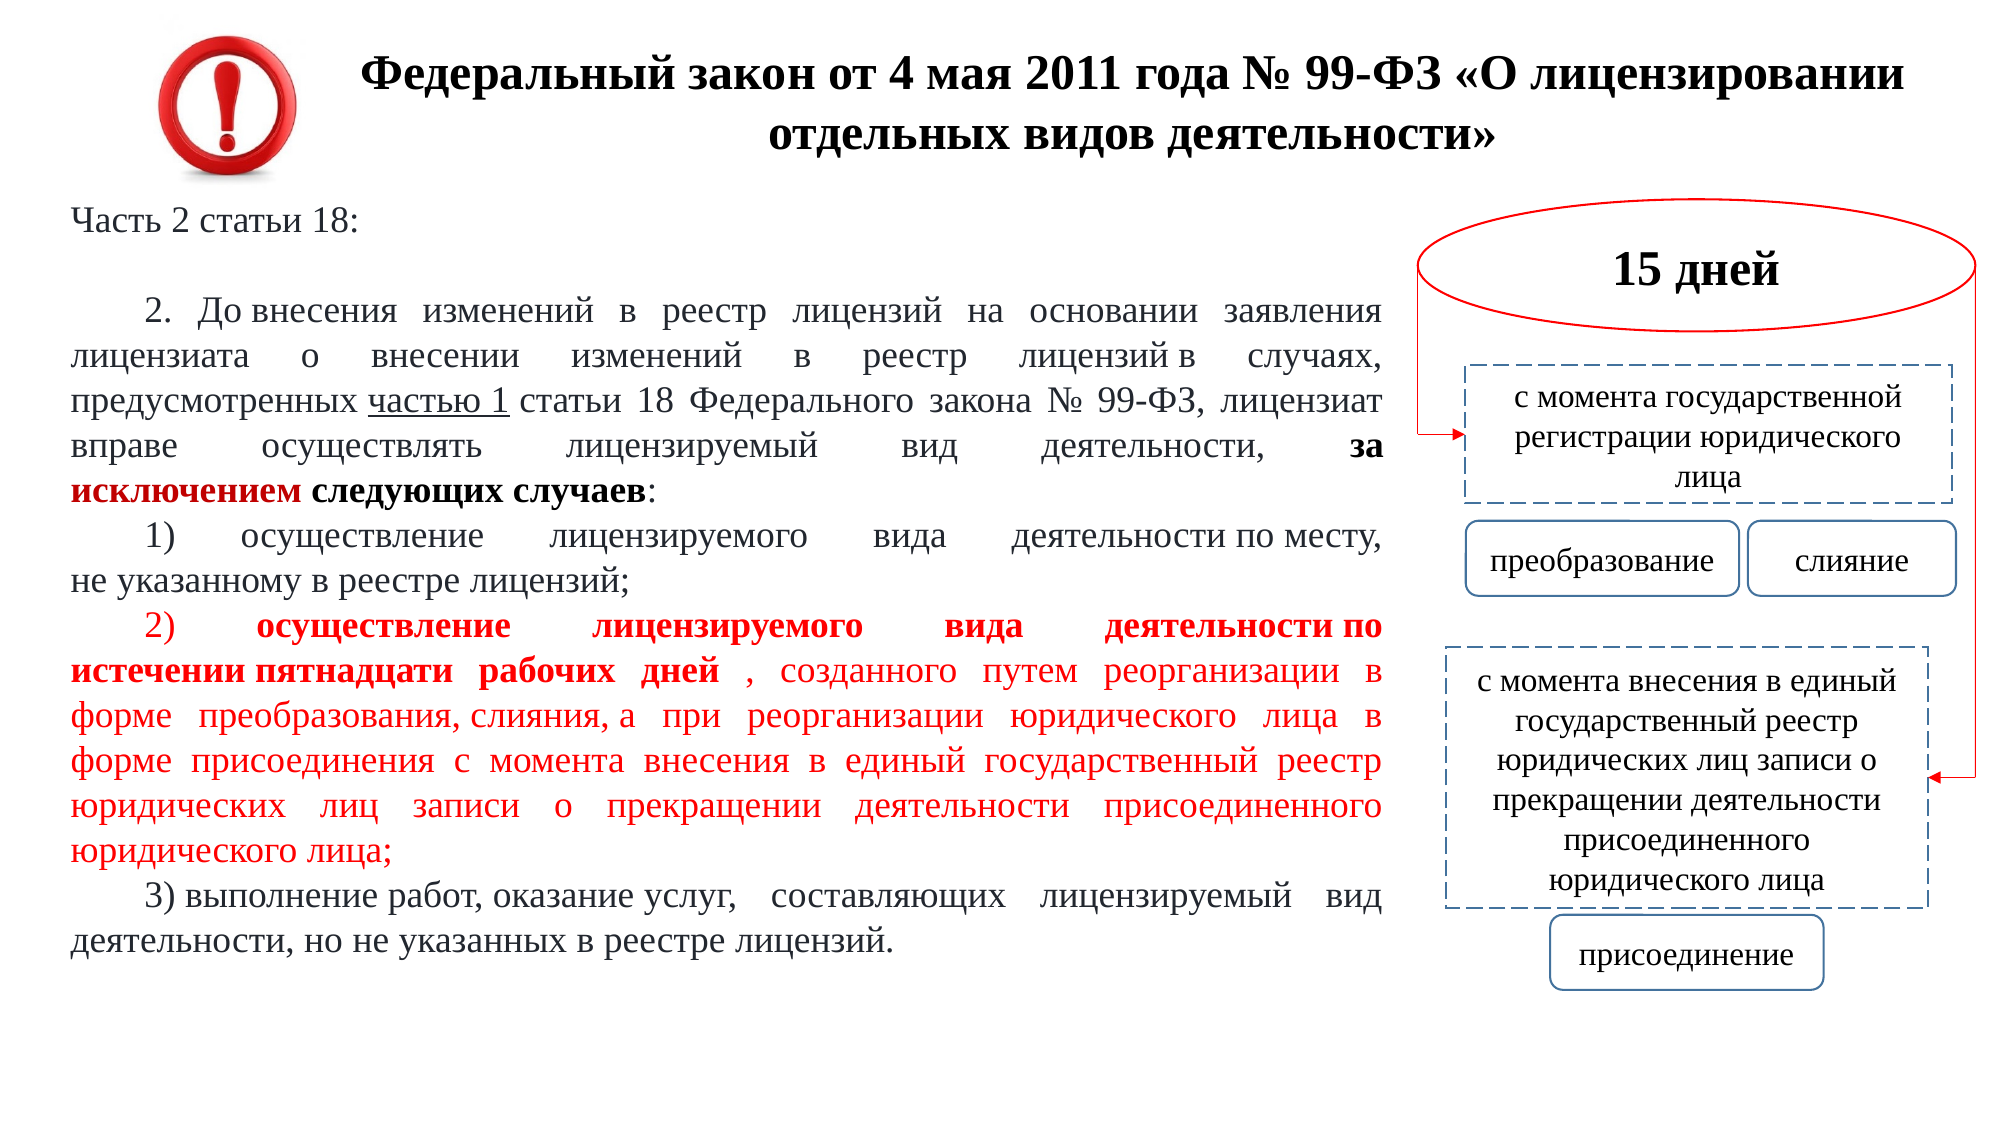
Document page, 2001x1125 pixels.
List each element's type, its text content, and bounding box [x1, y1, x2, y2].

text_box с момента внесения в единый государственный реестр юридических лиц записи о прекращении деятельности присоединенного юридического лица [1445, 646, 1929, 909]
text_box присоединение [1549, 913, 1825, 991]
text_box Часть 2 статьи 18: 2. До внесения изменений в реестр лицензий на основании заявления лицензиата о внесении изменений в реестр лицензий в случаях, предусмотренных частью 1 статьи 18 Федерального закона № 99-ФЗ, лицензиат вправе осуществлять лицензируемый вид деятельности, за исключением следующих случаев: 1) осуществление лицензируемого вида деятельности по месту, не указанному в реестре лицензий; 2) осуществление лицензируемого вида деятельности по истечении пятнадцати рабочих дней , созданного путем реорганизации в форме преобразования, слияния, а при реорганизации юридического лица в форме присоединения с момента внесения в единый государственный реестр юридических лиц записи о прекращении деятельности присоединенного юридического лица; 3) выполнение работ, оказание услуг, составляющих лицензируемый вид деятельности, но не указанных в реестре лицензий. [55, 188, 1399, 968]
text_box 15 дней [1416, 198, 1977, 333]
text_box с момента государственной регистрации юридического лица [1464, 364, 1953, 504]
text_box Федеральный закон от 4 мая 2011 года № 99-ФЗ «О лицензировании отдельных видов деятельности» [350, 31, 2000, 167]
text_box преобразование [1464, 519, 1741, 597]
picture [104, 14, 350, 200]
text_box слияние [1746, 519, 1958, 597]
